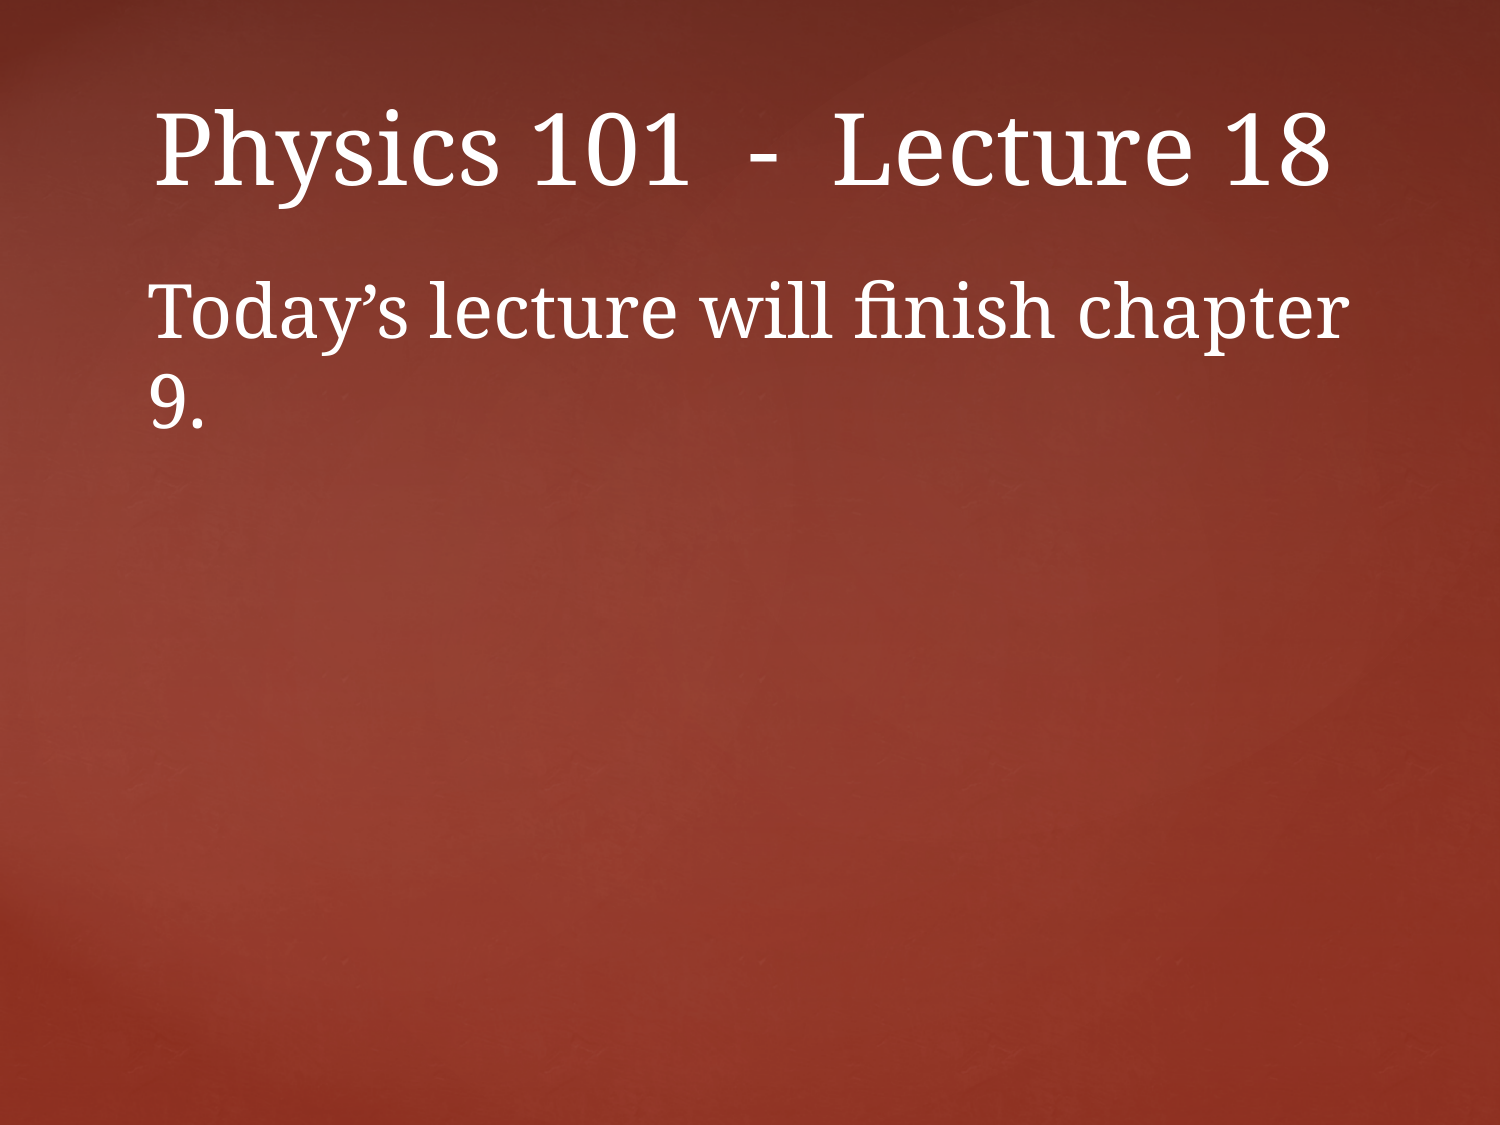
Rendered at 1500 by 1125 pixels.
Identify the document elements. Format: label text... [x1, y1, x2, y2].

title Physics 101 - Lecture 18 [125, 75, 1363, 213]
text_box Today’s lecture will finish chapter 9. [131, 265, 1370, 451]
